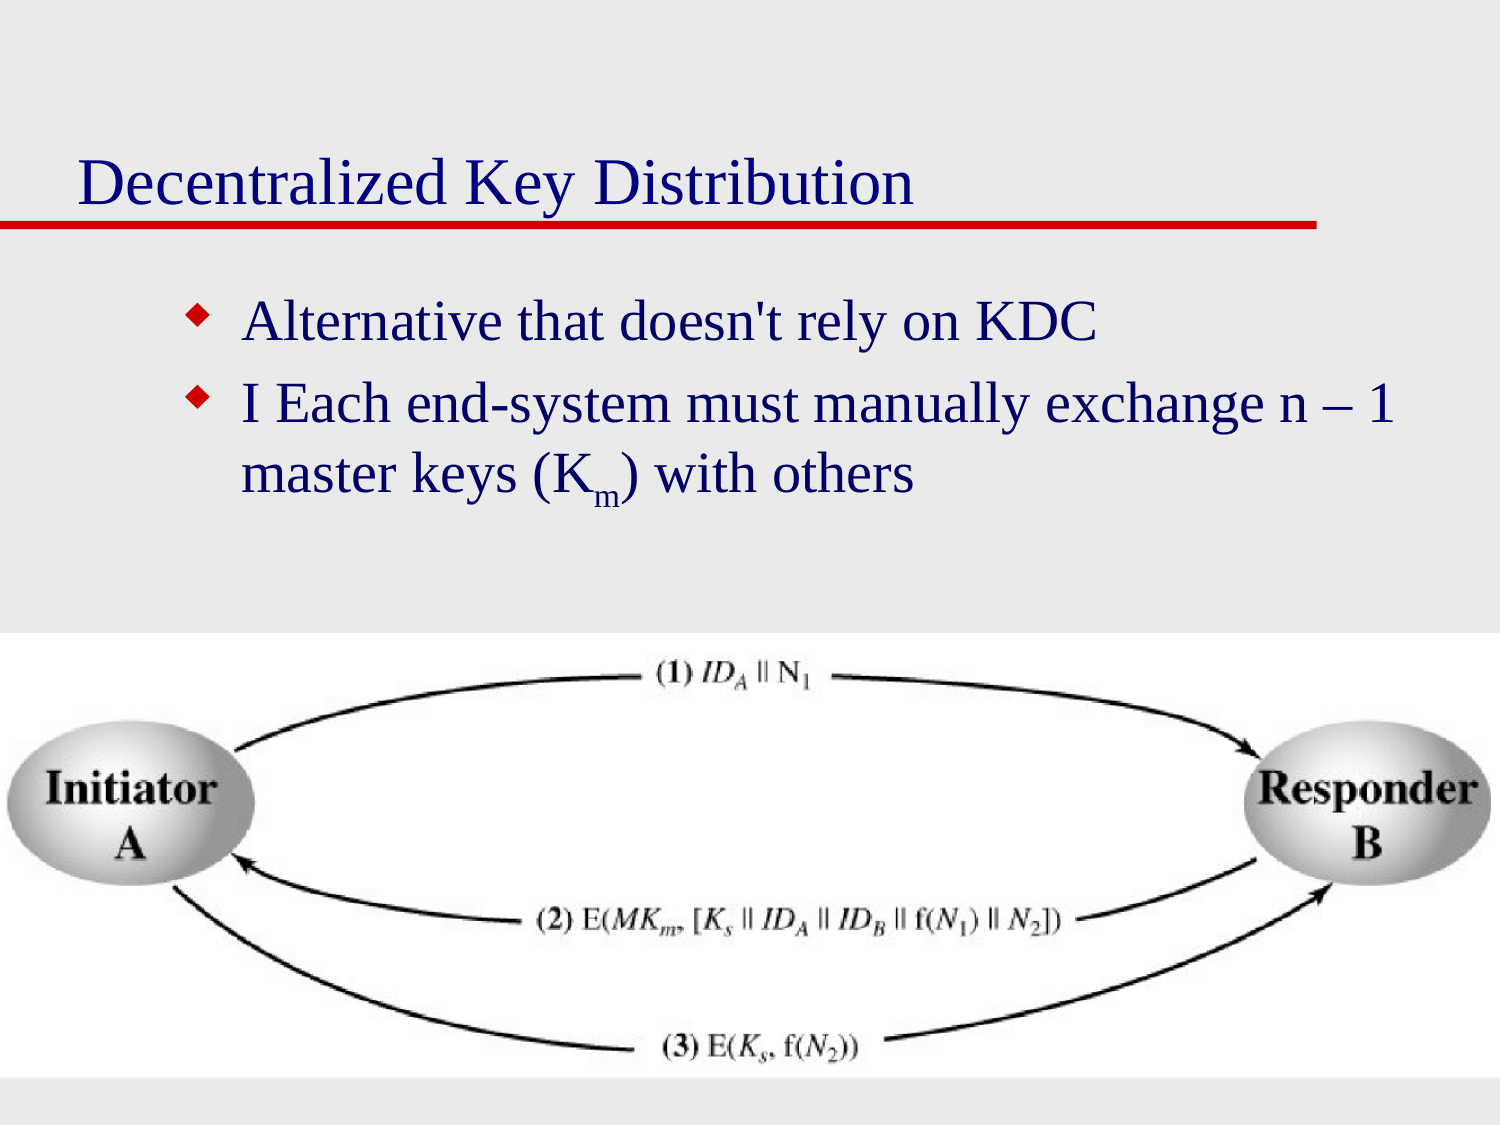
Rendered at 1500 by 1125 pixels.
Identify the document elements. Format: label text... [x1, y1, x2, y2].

picture [0, 633, 1500, 1078]
list Alternative that doesn't rely on KDC I Each end-system must manually exchange n – 1 master keys (Km) with others [169, 274, 1438, 631]
title Decentralized Key Distribution [62, 43, 1338, 226]
